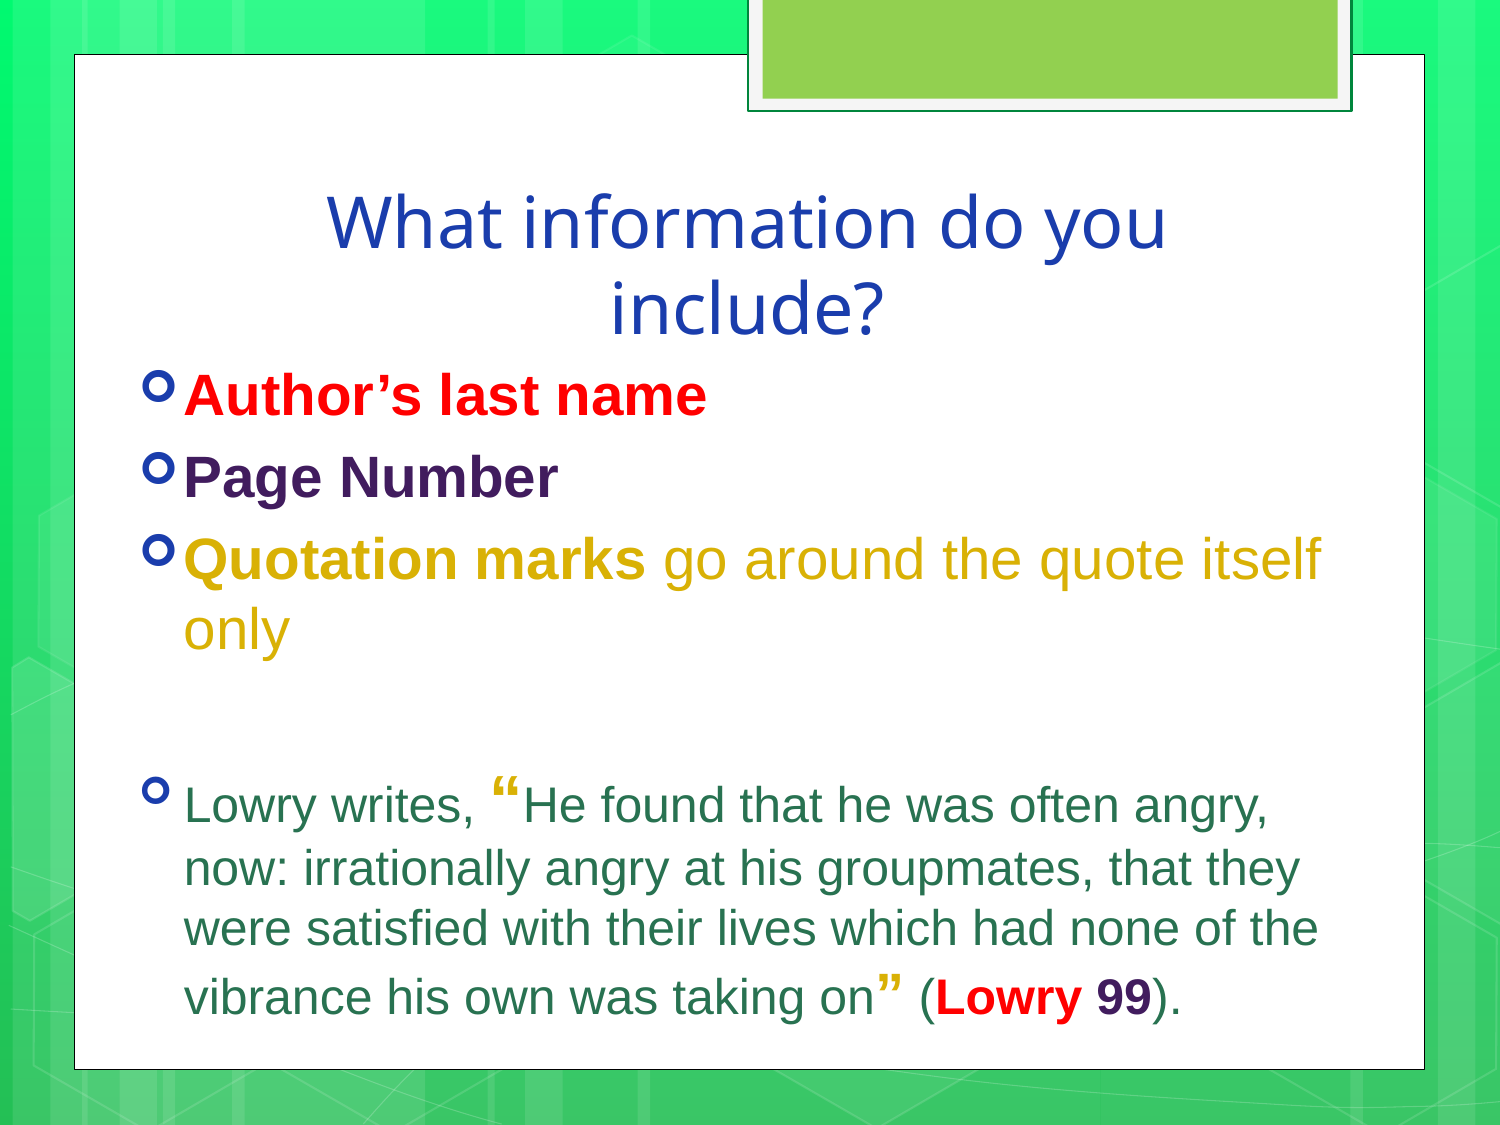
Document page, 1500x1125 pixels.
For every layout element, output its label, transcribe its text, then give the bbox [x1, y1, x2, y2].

list Author’s last name Page Number Quotation marks go around the quote itself only Lowry writes, “He found that he was often angry, now: irrationally angry at his groupmates, that they were satisfied with their lives which had none of the vibrance his own was taking on” (Lowry 99). [112, 350, 1363, 1038]
title What information do you include? [171, 168, 1324, 350]
